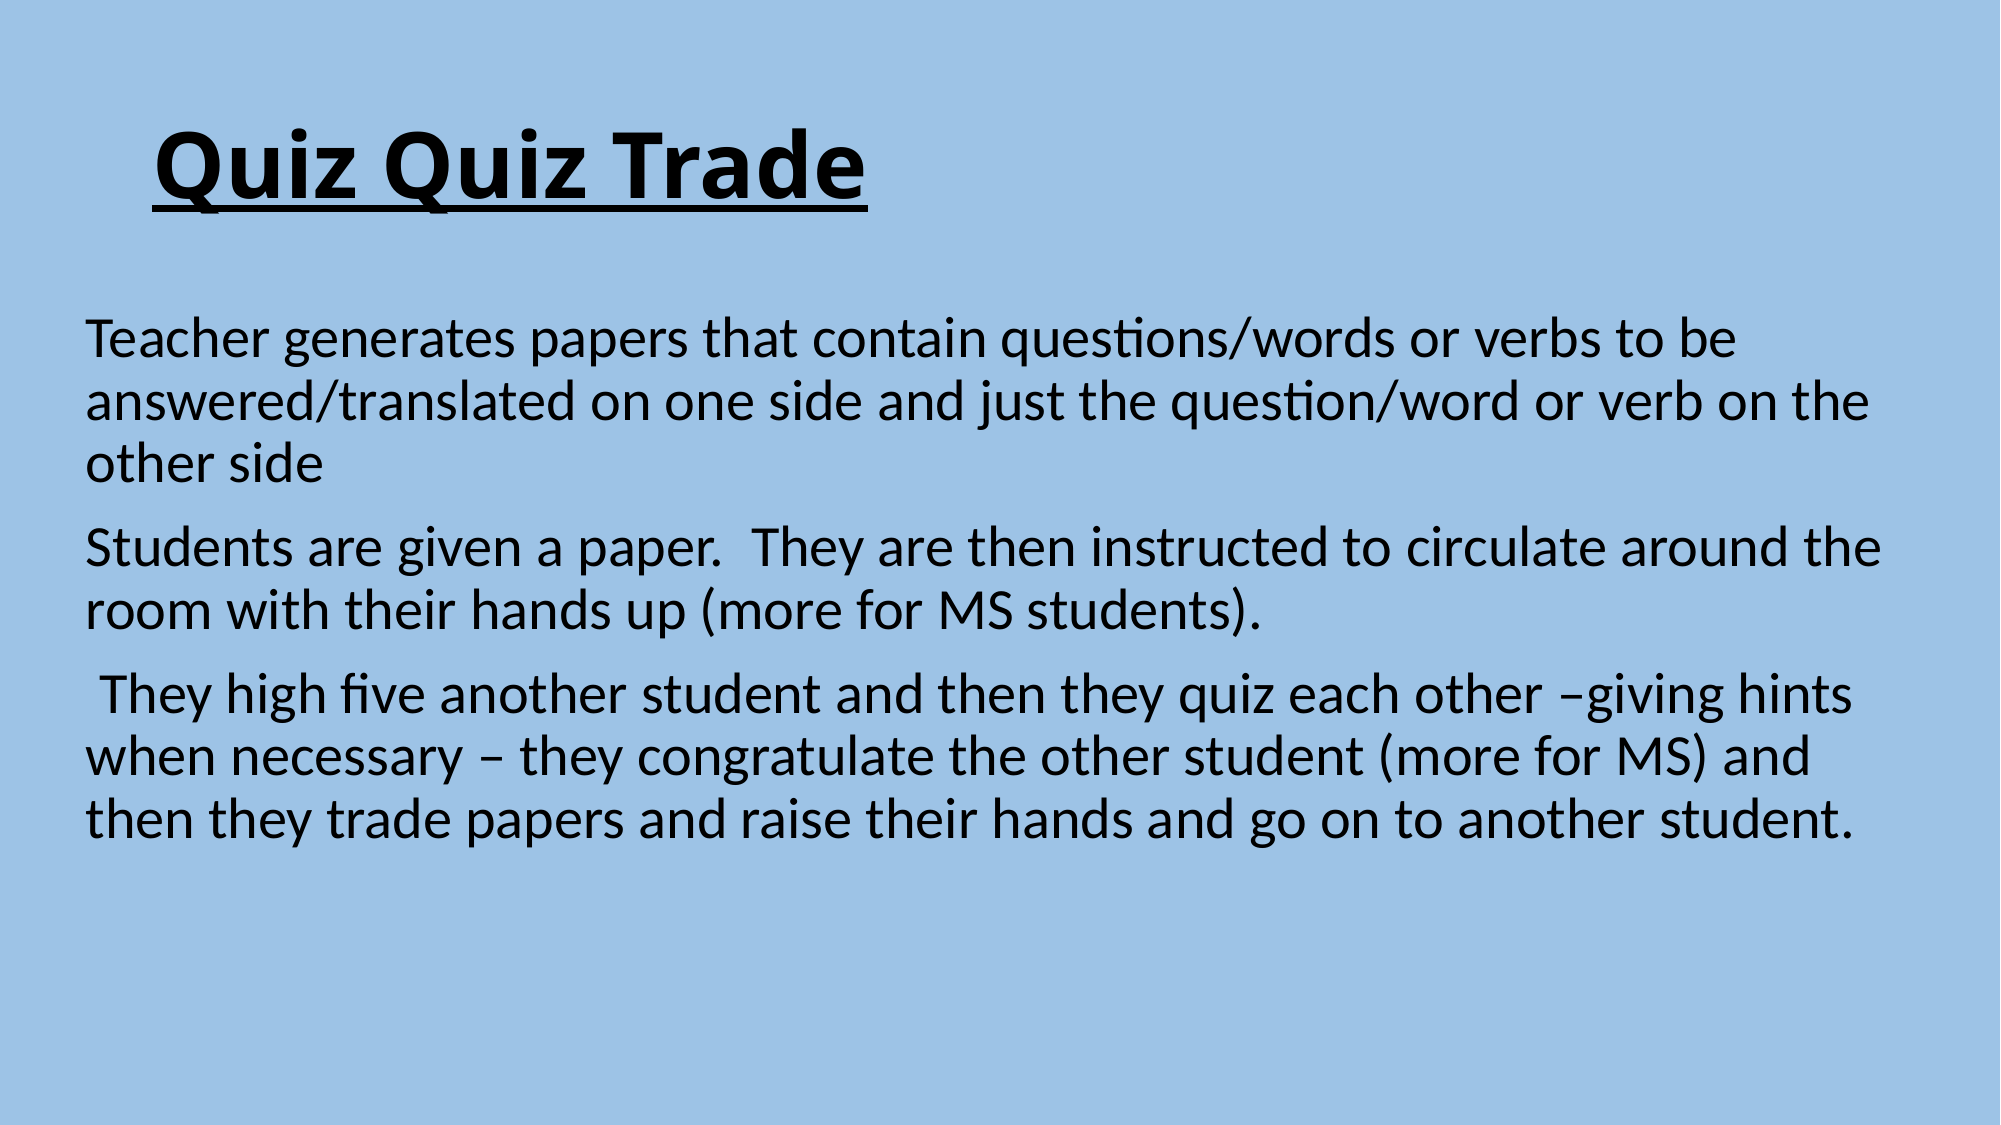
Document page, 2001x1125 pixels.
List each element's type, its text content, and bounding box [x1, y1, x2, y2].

list Teacher generates papers that contain questions/words or verbs to be answered/translated on one side and just the question/word or verb on the other side Students are given a paper. They are then instructed to circulate around the room with their hands up (more for MS students). They high five another student and then they quiz each other –giving hints when necessary – they congratulate the other student (more for MS) and then they trade papers and raise their hands and go on to another student. [70, 299, 1928, 1059]
title Quiz Quiz Trade [137, 59, 1863, 278]
